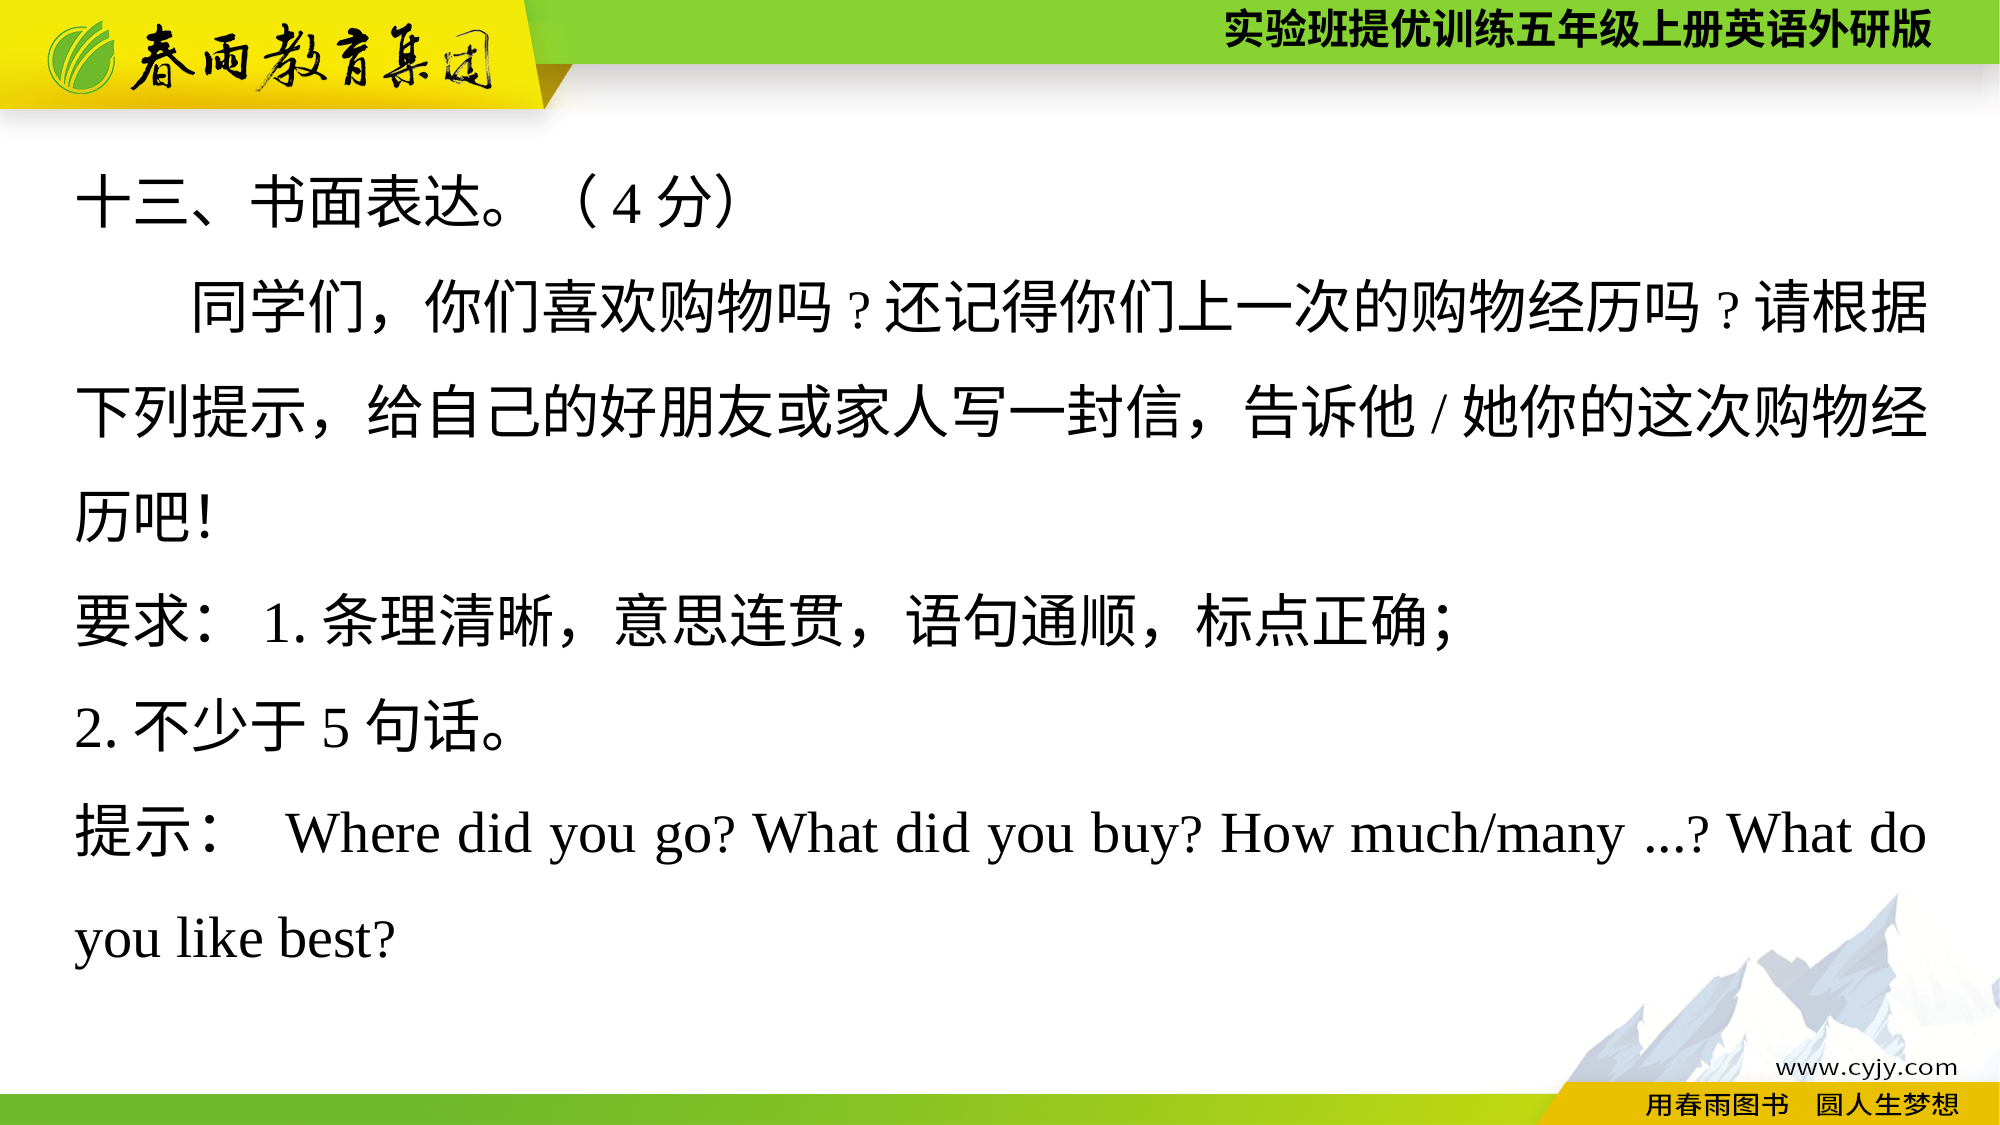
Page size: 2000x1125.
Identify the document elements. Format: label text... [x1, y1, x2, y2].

picture [0, 0, 2000, 1125]
list 十三、书面表达。（4分） 同学们，你们喜欢购物吗?还记得你们上一次的购物经历吗?请根据下列提示，给自己的好朋友或家人写一封信，告诉他/她你的这次购物经历吧！ 要求：1.条理清晰，意思连贯，语句通顺，标点正确； 2.不少于5句话。 提示： Where did you go? What did you buy? How much/many ...? What do you like best? [59, 122, 1944, 986]
